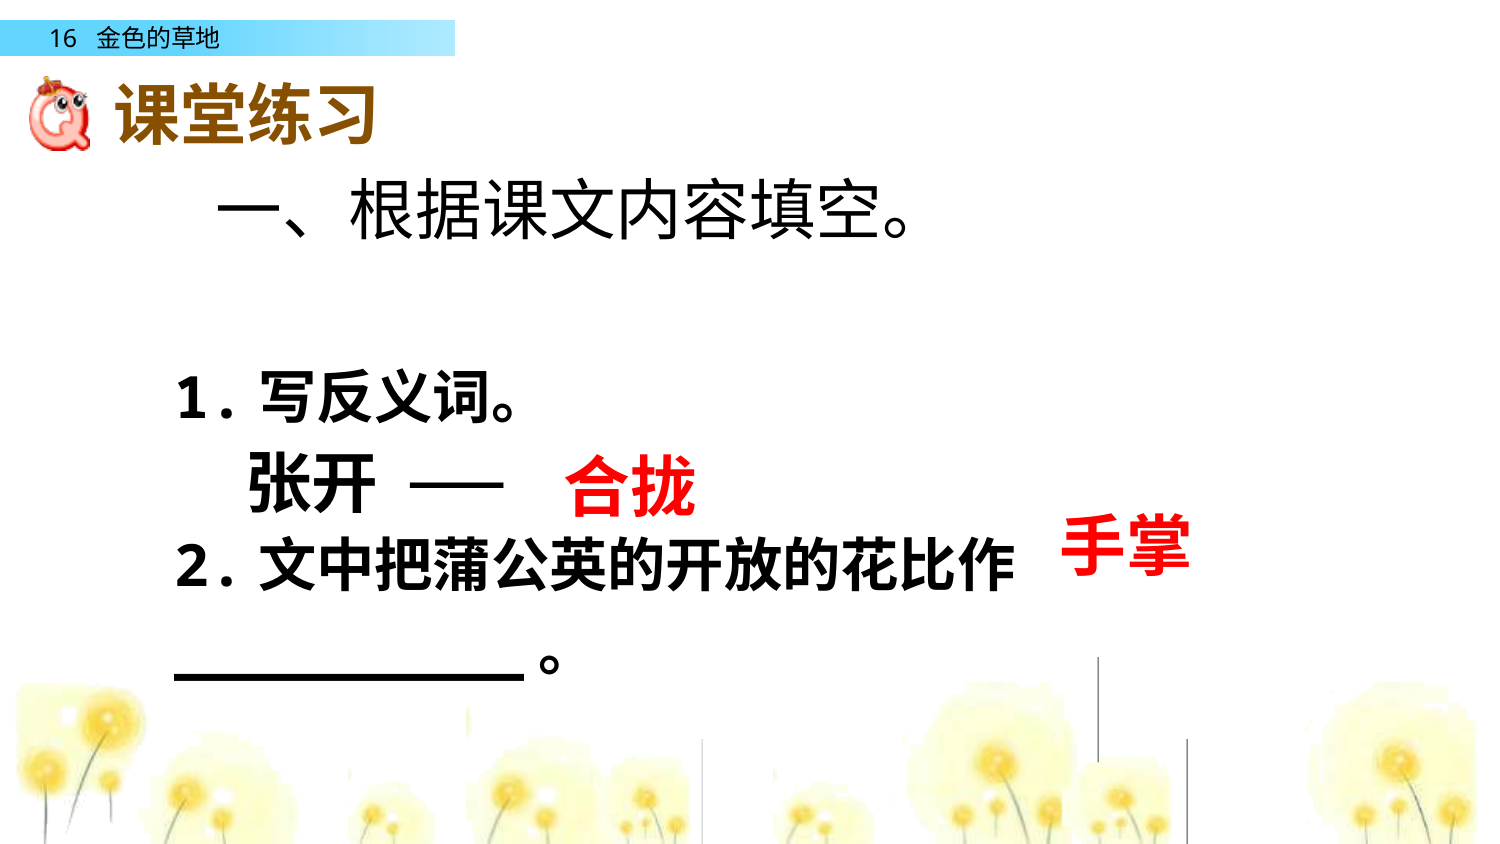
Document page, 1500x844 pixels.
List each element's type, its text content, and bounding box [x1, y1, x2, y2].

text_box 手掌 [1045, 480, 1223, 592]
text_box 张开 [230, 417, 403, 528]
text_box 合拢 [549, 421, 722, 533]
picture [1222, 657, 1500, 844]
text_box 一、根据课文内容填空。 [171, 162, 1323, 254]
picture [29, 75, 90, 152]
picture [0, 658, 1188, 844]
text_box 课堂练习 [102, 67, 420, 159]
text_box 1.写反义词。 —— 2.文中把蒲公英的开放的花比作__________。 [159, 339, 1376, 690]
